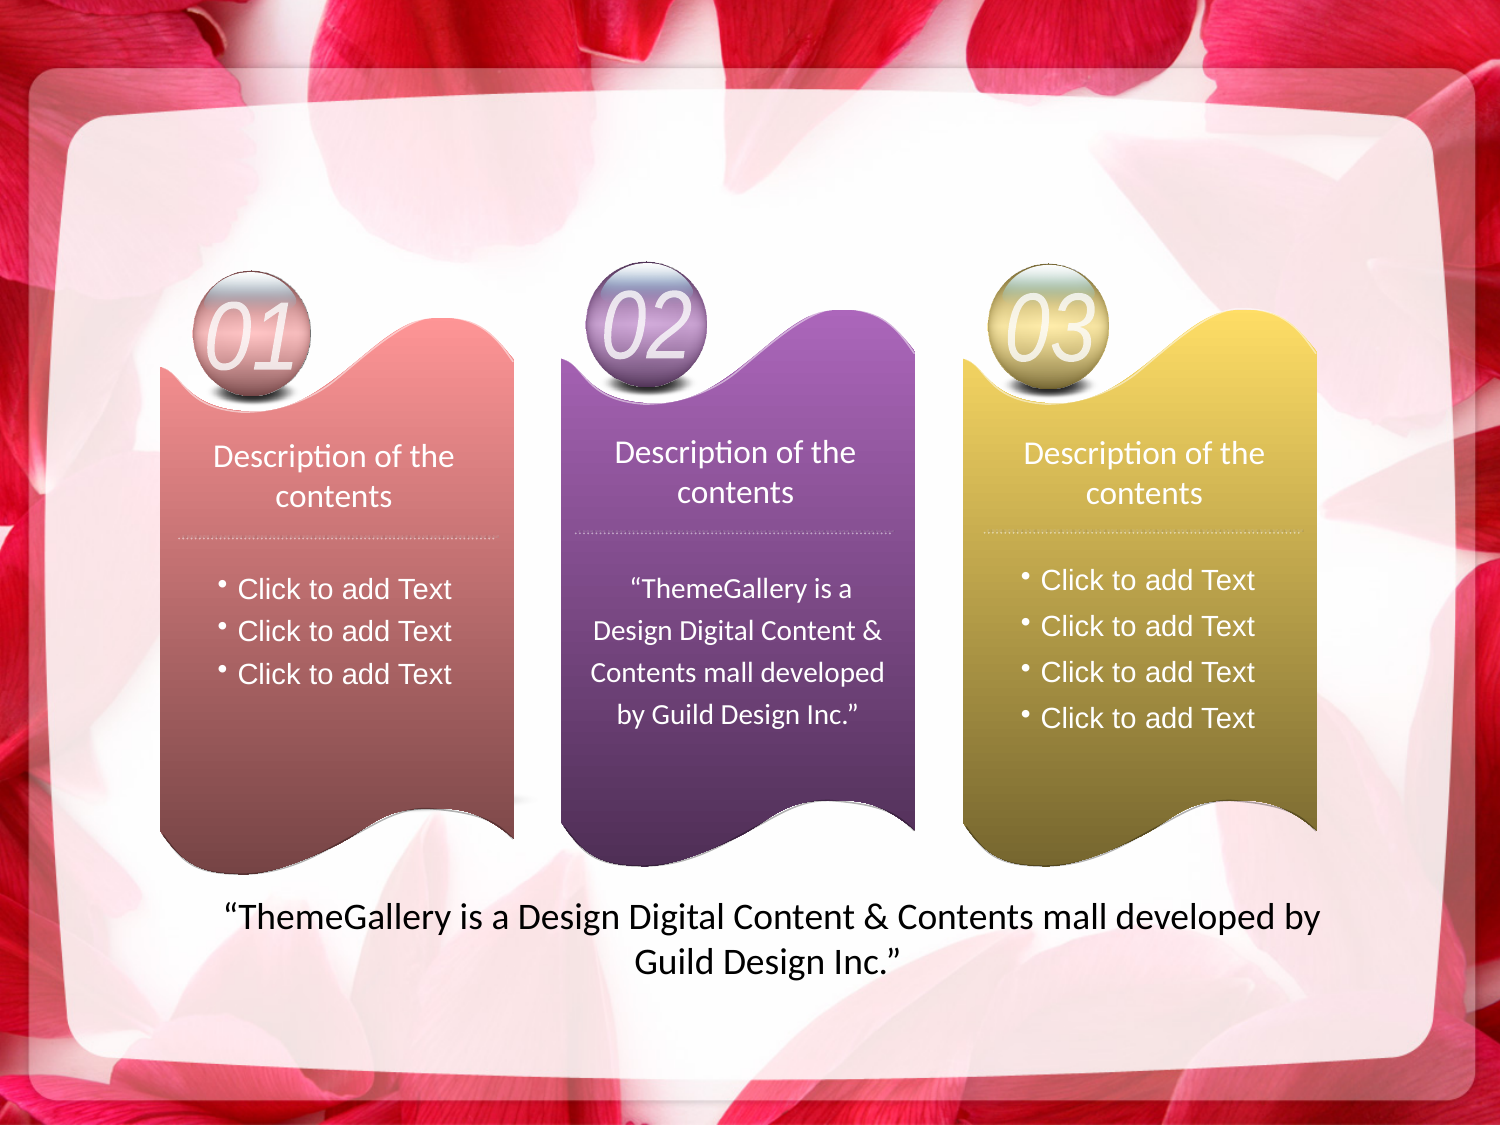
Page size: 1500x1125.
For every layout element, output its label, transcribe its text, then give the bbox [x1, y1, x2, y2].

text_box “ThemeGallery is a Design Digital Content & Contents mall developed by Guild Design Inc.” [183, 884, 1353, 990]
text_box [191, 270, 311, 406]
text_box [962, 304, 1318, 868]
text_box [159, 312, 515, 876]
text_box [585, 261, 708, 397]
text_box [561, 304, 916, 868]
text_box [987, 263, 1110, 399]
picture [0, 0, 1500, 1125]
